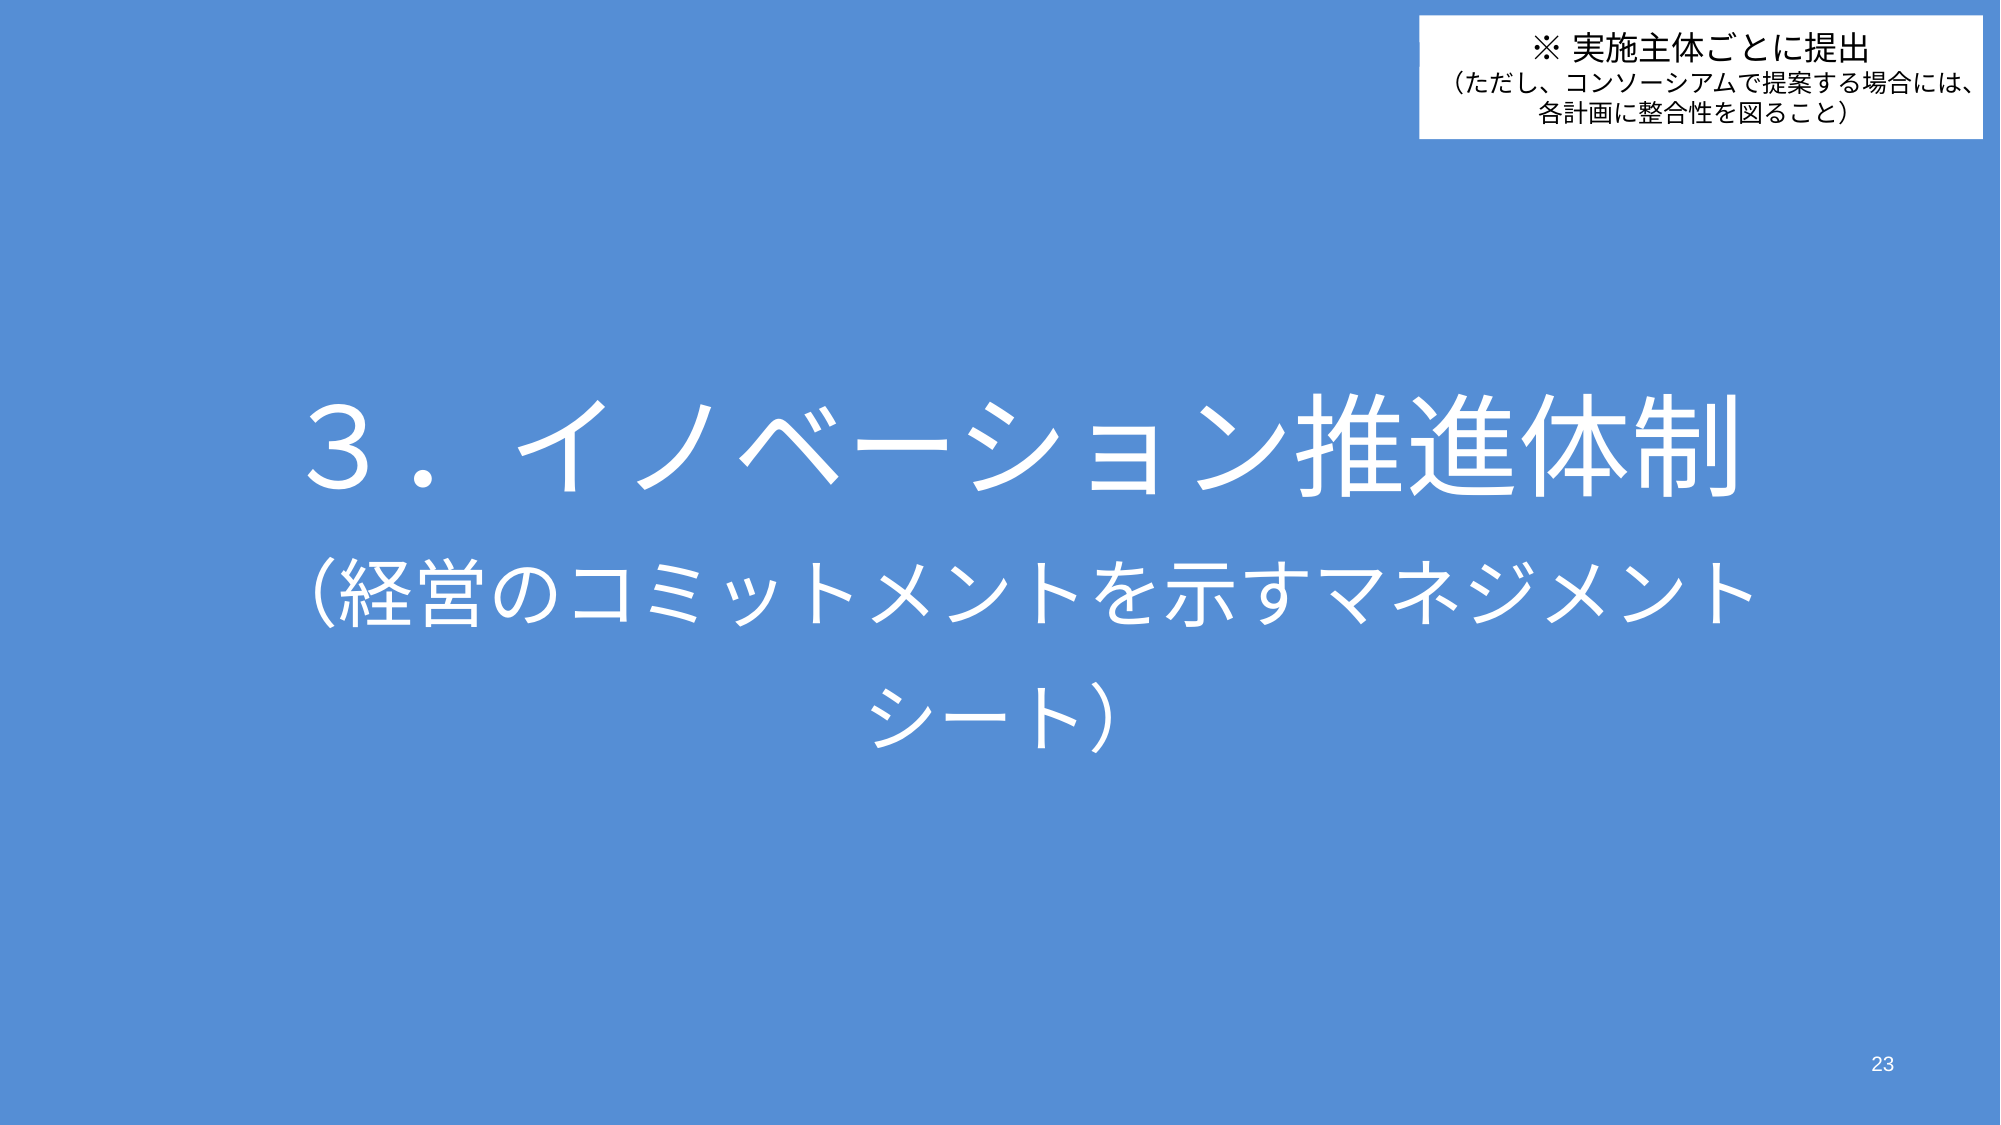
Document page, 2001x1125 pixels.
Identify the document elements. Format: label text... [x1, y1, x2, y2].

text_box ※実施主体ごとに提出 （ただし、コンソーシアムで提案する場合には、 各計画に整合性を図ること） [1418, 14, 1984, 141]
text_box ３．イノベーション推進体制 （経営のコミットメントを示すマネジメントシート） [184, 299, 1843, 826]
